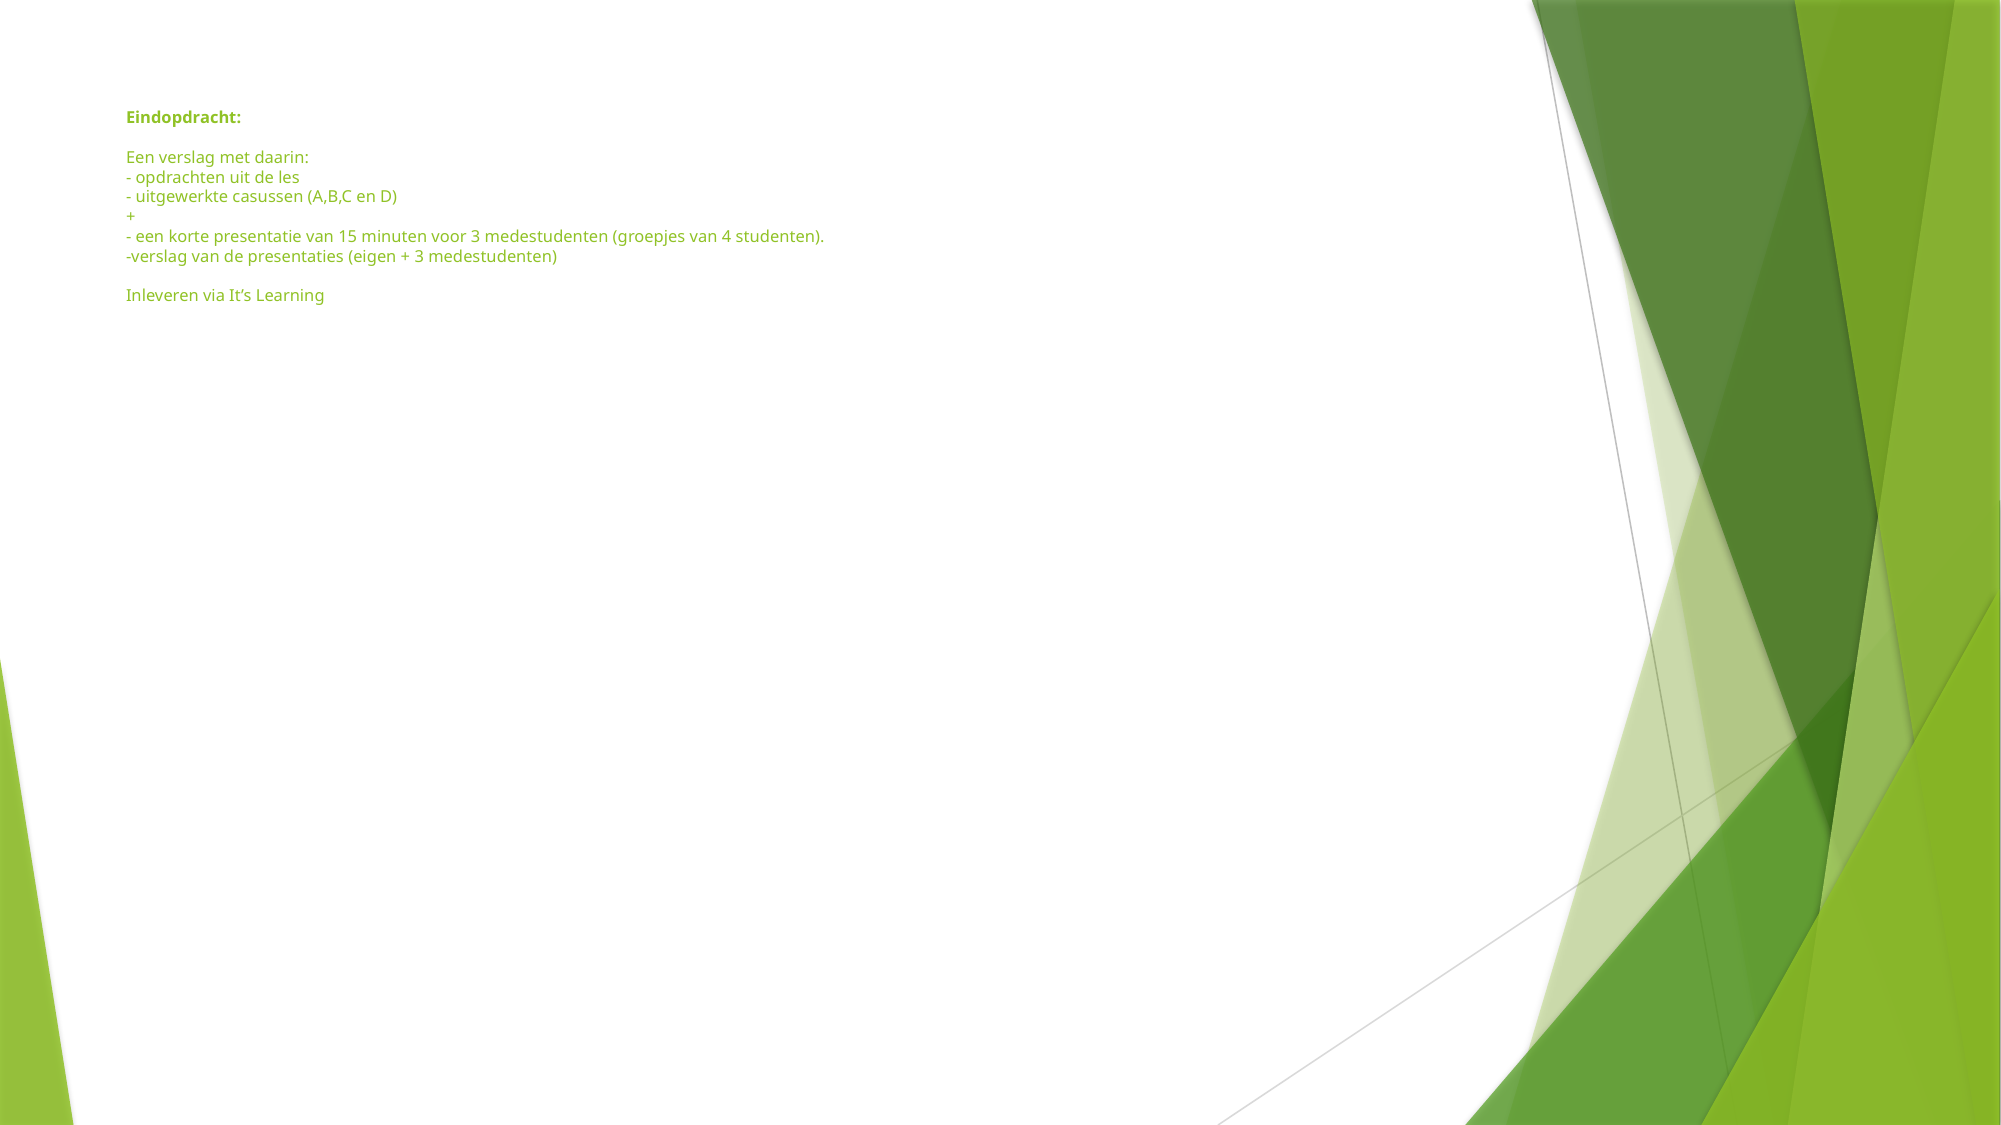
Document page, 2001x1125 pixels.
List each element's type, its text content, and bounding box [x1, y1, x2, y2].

title Eindopdracht: Een verslag met daarin: - opdrachten uit de les - uitgewerkte casussen (A,B,C en D) + - een korte presentatie van 15 minuten voor 3 medestudenten (groepjes van 4 studenten). -verslag van de presentaties (eigen + 3 medestudenten) Inleveren via It’s Learning [111, 99, 1522, 317]
